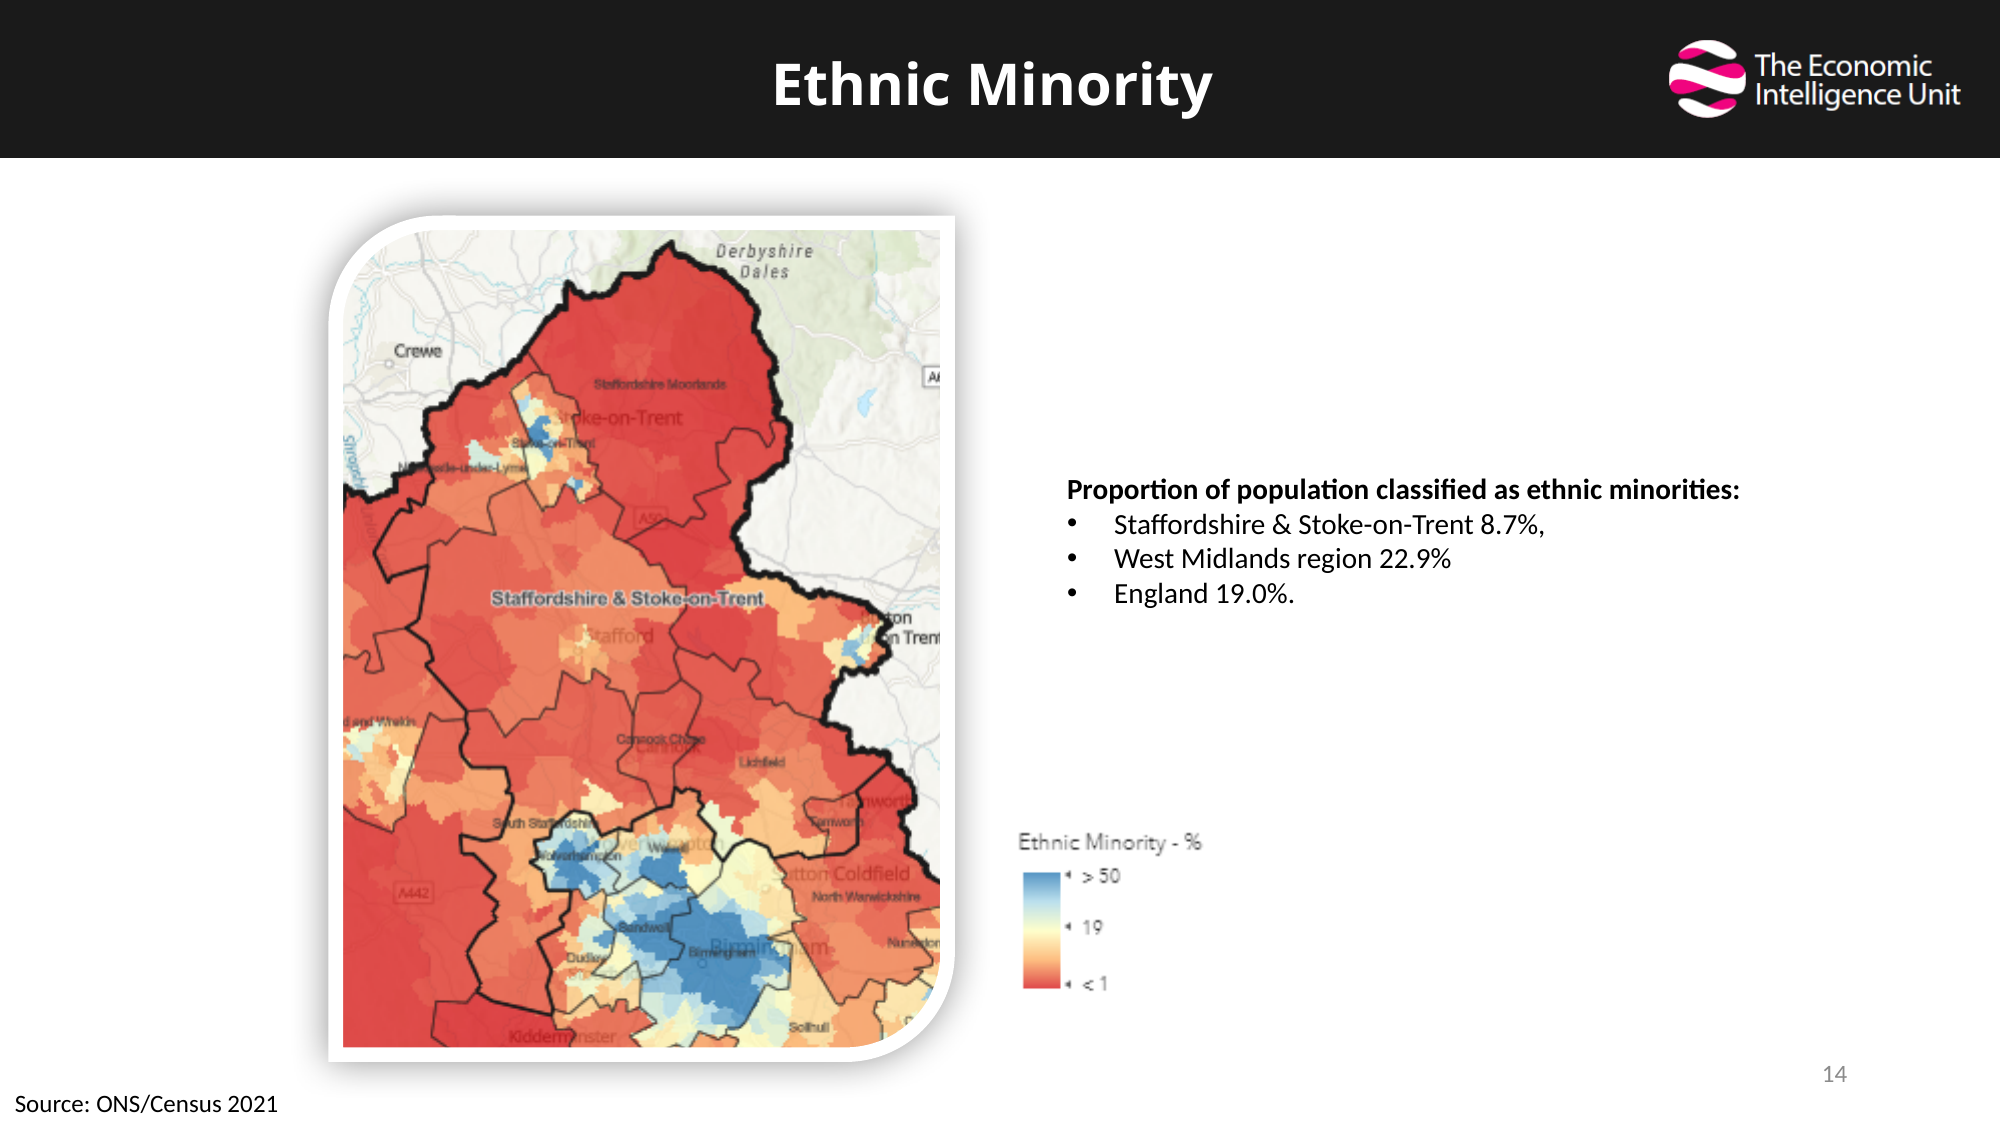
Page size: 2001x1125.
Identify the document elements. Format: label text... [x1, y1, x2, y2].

text_box Source: ONS/Census 2021 [0, 1080, 2000, 1125]
slide_number 14 [1412, 1042, 1863, 1080]
picture [999, 815, 1216, 1016]
picture [335, 222, 948, 1055]
text_box [0, 0, 2000, 158]
text_box Proportion of population classified as ethnic minorities: Staffordshire & Stoke-on-Trent 8.7%, West Midlands region 22.9% England 19.0%. [1052, 462, 1834, 618]
picture [1663, 32, 1972, 126]
title Ethnic Minority [249, 47, 1663, 126]
